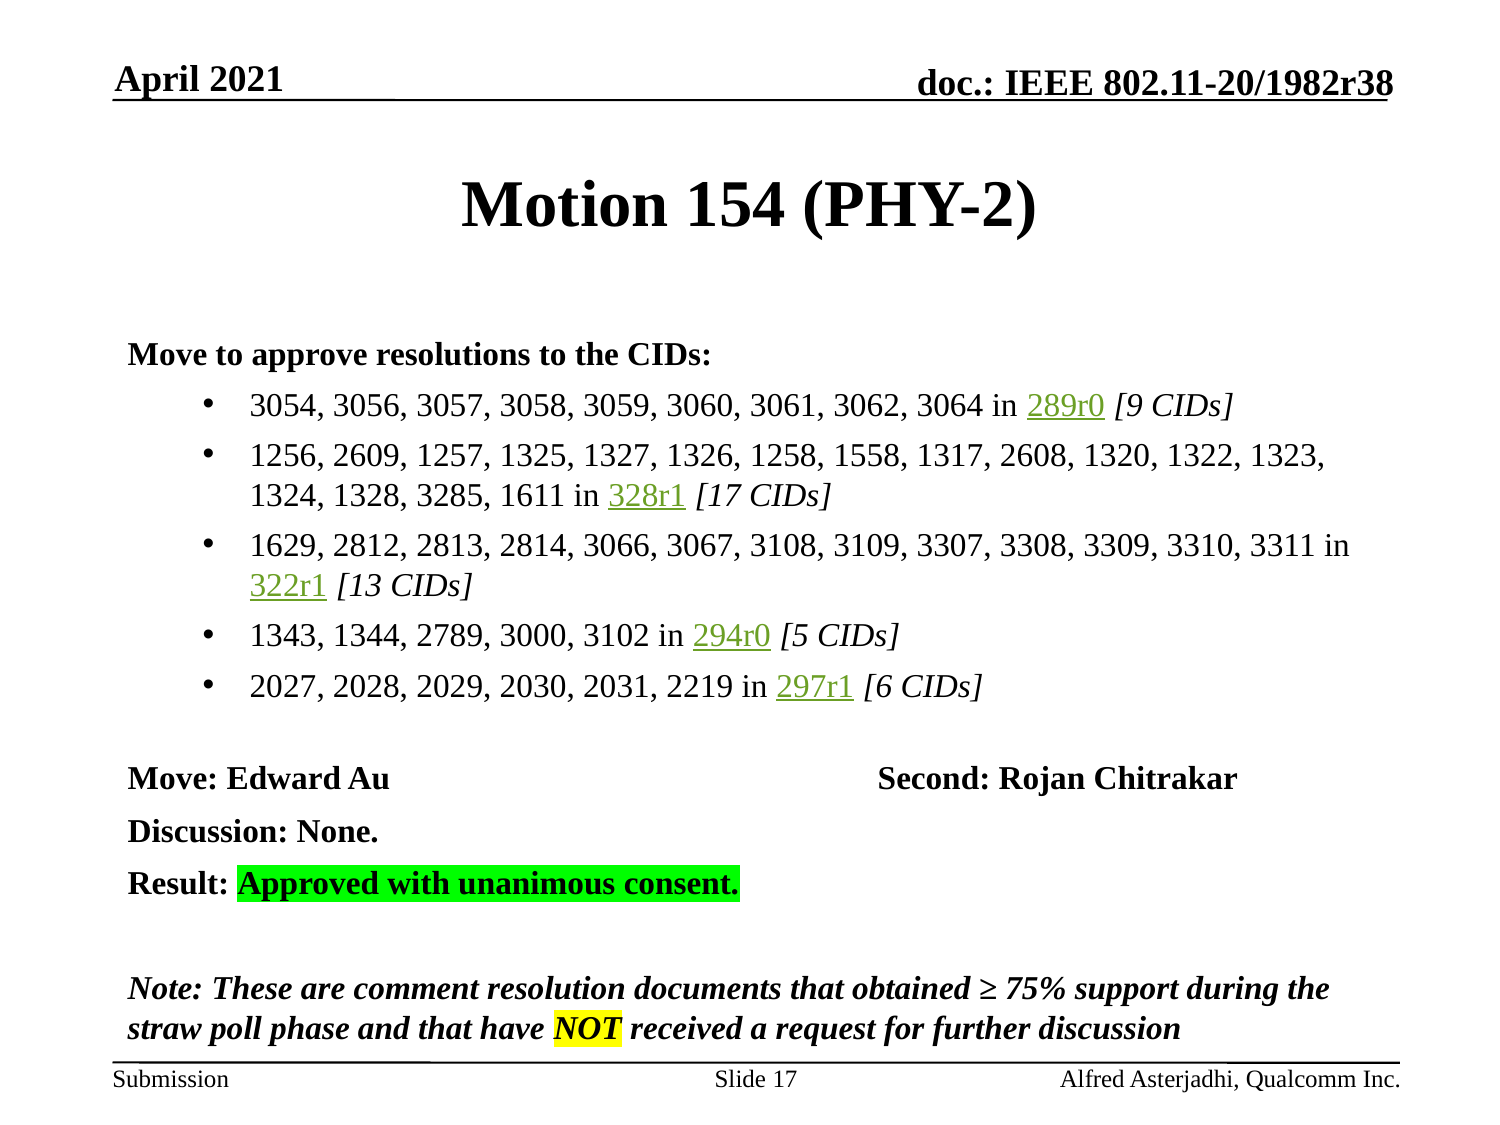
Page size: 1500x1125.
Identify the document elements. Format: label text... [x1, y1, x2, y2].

footer Alfred Asterjadhi, Qualcomm Inc. [878, 1061, 1402, 1093]
title Motion 154 (PHY-2) [112, 112, 1388, 288]
list Move to approve resolutions to the CIDs: 3054, 3056, 3057, 3058, 3059, 3060, 3061, 3062, 3064 in 289r0 [9 CIDs] 1256, 2609, 1257, 1325, 1327, 1326, 1258, 1558, 1317, 2608, 1320, 1322, 1323, 1324, 1328, 3285, 1611 in 328r1 [17 CIDs] 1629, 2812, 2813, 2814, 3066, 3067, 3108, 3109, 3307, 3308, 3309, 3310, 3311 in 322r1 [13 CIDs] 1343, 1344, 2789, 3000, 3102 in 294r0 [5 CIDs] 2027, 2028, 2029, 2030, 2031, 2219 in 297r1 [6 CIDs] Move: Edward Au Second: Rojan Chitrakar Discussion: None. Result: Approved with unanimous consent. Note: These are comment resolution documents that obtained ≥ 75% support during the straw poll phase and that have NOT received a request for further discussion [112, 324, 1388, 1000]
slide_number Slide 17 [712, 1061, 800, 1123]
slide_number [114, 54, 423, 100]
